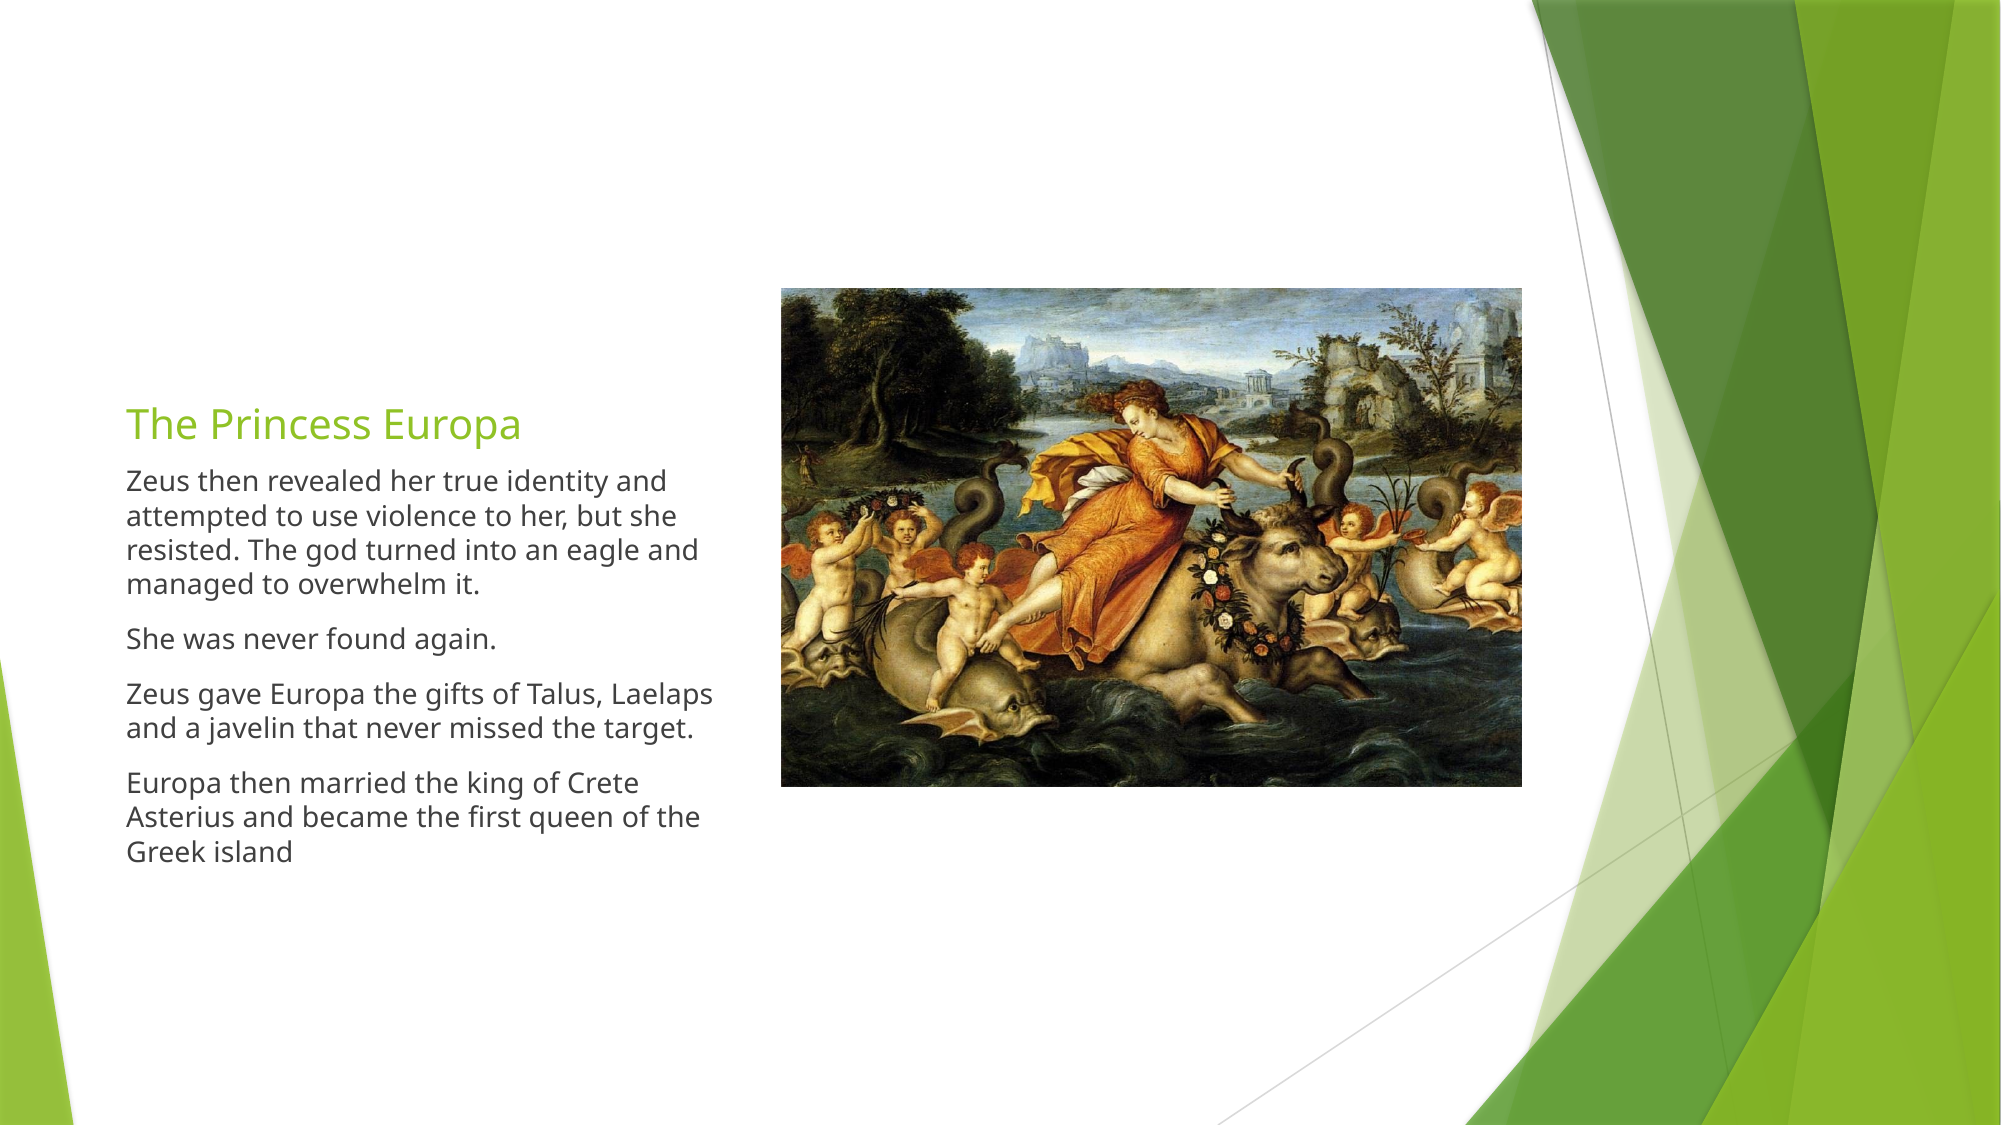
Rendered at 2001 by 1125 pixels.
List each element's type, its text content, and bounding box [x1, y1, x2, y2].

title The Princess Europa [111, 245, 744, 455]
list Zeus then revealed her true identity and attempted to use violence to her, but she resisted. The god turned into an eagle and managed to overwhelm it. She was never found again. Zeus gave Europa the gifts of Talus, Laelaps and a javelin that never missed the target. Europa then married the king of Crete Asterius and became the first queen of the Greek island [111, 455, 744, 880]
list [780, 288, 1522, 788]
